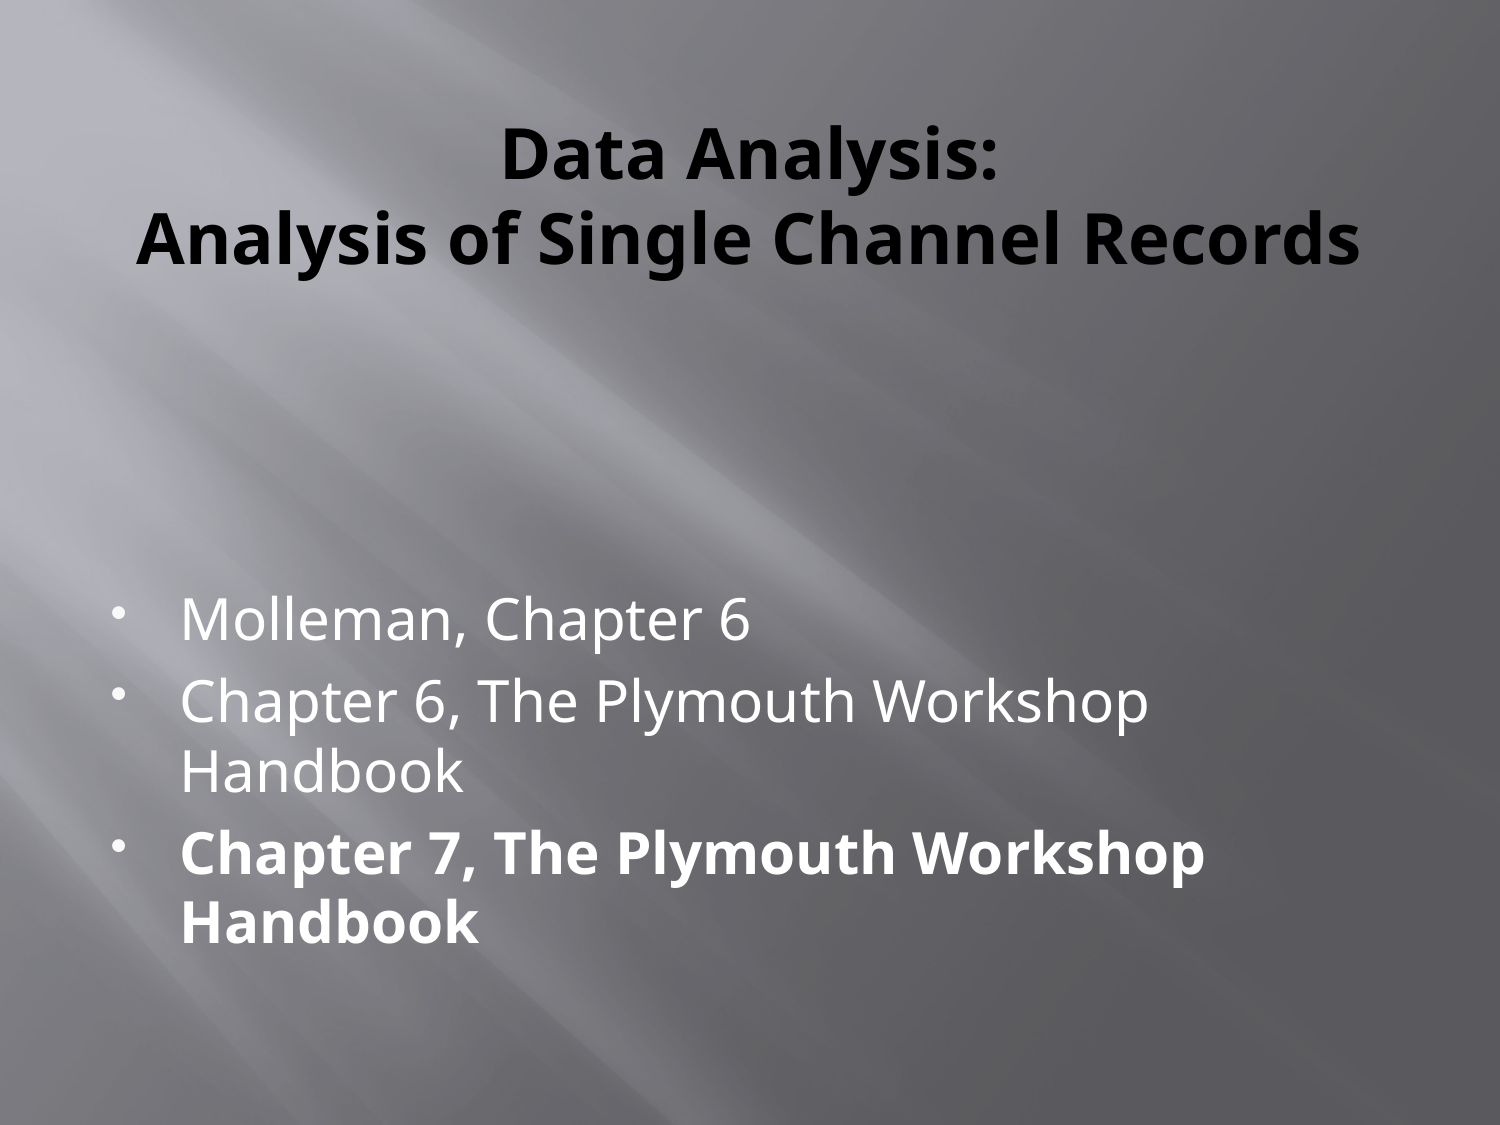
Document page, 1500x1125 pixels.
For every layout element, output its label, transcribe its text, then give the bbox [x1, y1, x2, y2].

list Molleman, Chapter 6 Chapter 6, The Plymouth Workshop Handbook Chapter 7, The Plymouth Workshop Handbook [75, 575, 1425, 1035]
title Data Analysis: Analysis of Single Channel Records [75, 99, 1425, 288]
